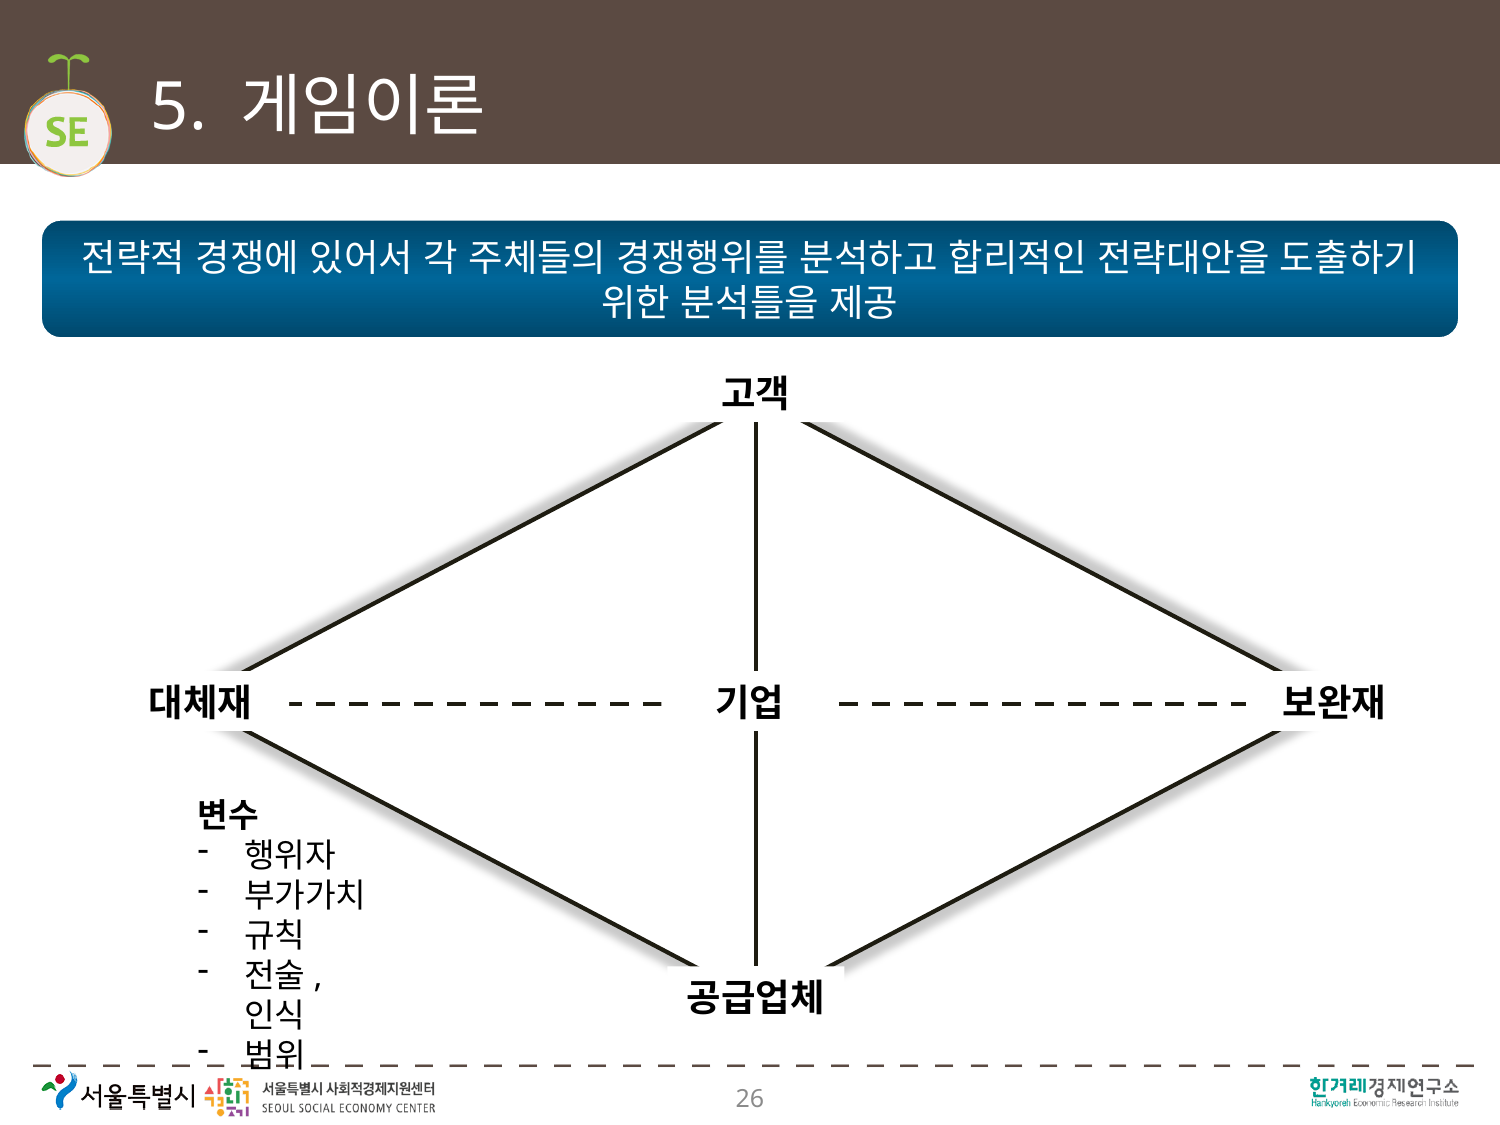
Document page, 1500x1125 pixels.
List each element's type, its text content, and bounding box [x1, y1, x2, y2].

picture [0, 0, 1500, 1125]
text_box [40, 219, 1460, 1045]
title 5. 게임이론 [135, 45, 1463, 161]
slide_number 26 [696, 1069, 804, 1125]
